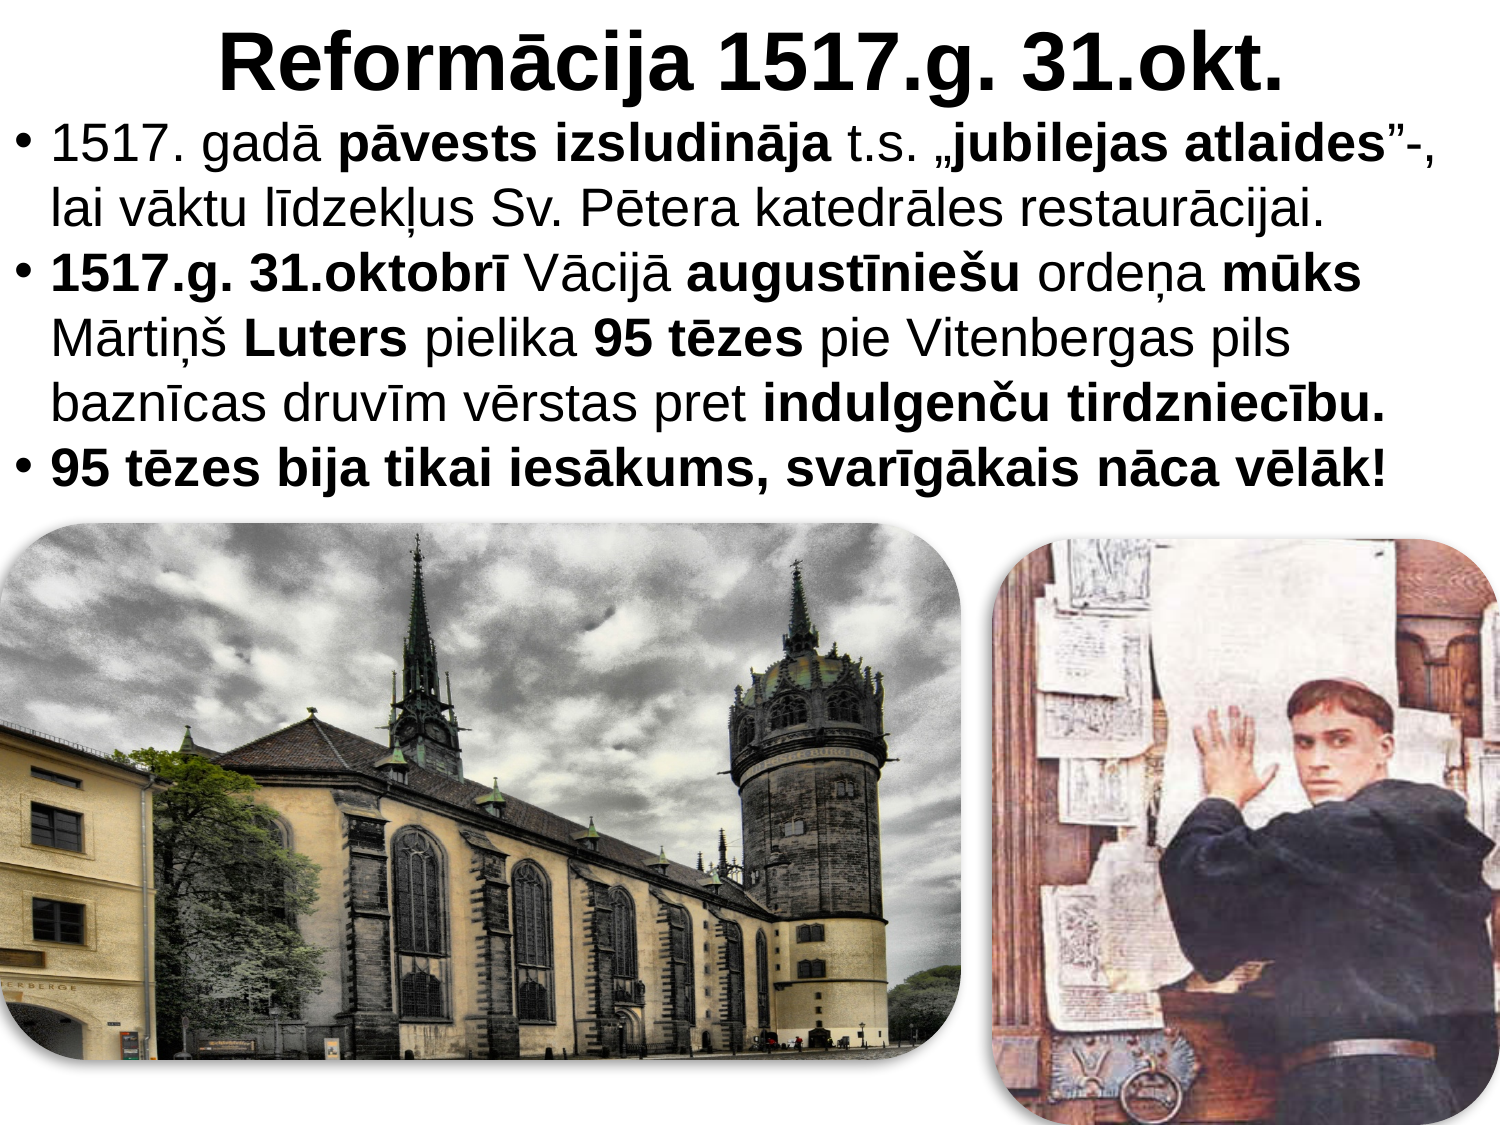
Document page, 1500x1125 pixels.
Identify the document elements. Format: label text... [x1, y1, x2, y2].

picture [991, 538, 1500, 1125]
text_box 1517. gadā pāvests izsludināja t.s. „jubilejas atlaides”-, lai vāktu līdzekļus Sv. Pētera katedrāles restaurācijai. 1517.g. 31.oktobrī Vācijā augustīniešu ordeņa mūks Mārtiņš Luters pielika 95 tēzes pie Vitenbergas pils baznīcas druvīm vērstas pret indulgenču tirdzniecību. 95 tēzes bija tikai iesākums, svarīgākais nāca vēlāk! [0, 99, 1500, 505]
picture [0, 522, 962, 1061]
title Reformācija 1517.g. 31.okt. [76, 0, 1428, 99]
